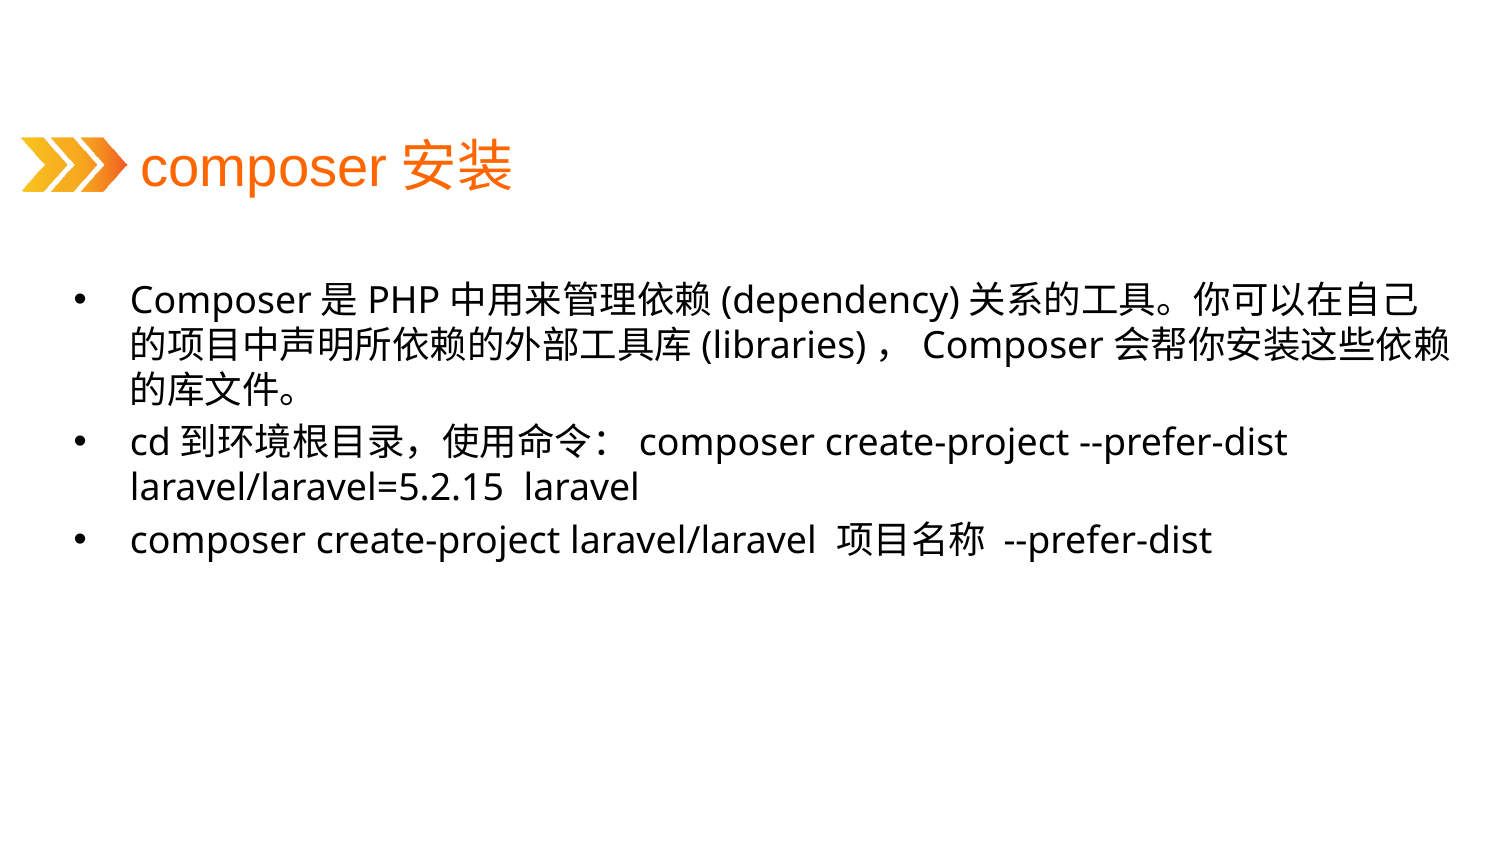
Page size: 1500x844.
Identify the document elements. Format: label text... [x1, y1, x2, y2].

picture [0, 131, 140, 198]
list Composer是PHP中用来管理依赖(dependency)关系的工具。你可以在自己的项目中声明所依赖的外部工具库(libraries)，Composer会帮你安装这些依赖的库文件。 cd到环境根目录，使用命令：composer create-project --prefer-dist laravel/laravel=5.2.15 laravel composer create-project laravel/laravel 项目名称 --prefer-dist [58, 215, 1471, 794]
text_box composer安装 [110, 106, 544, 223]
